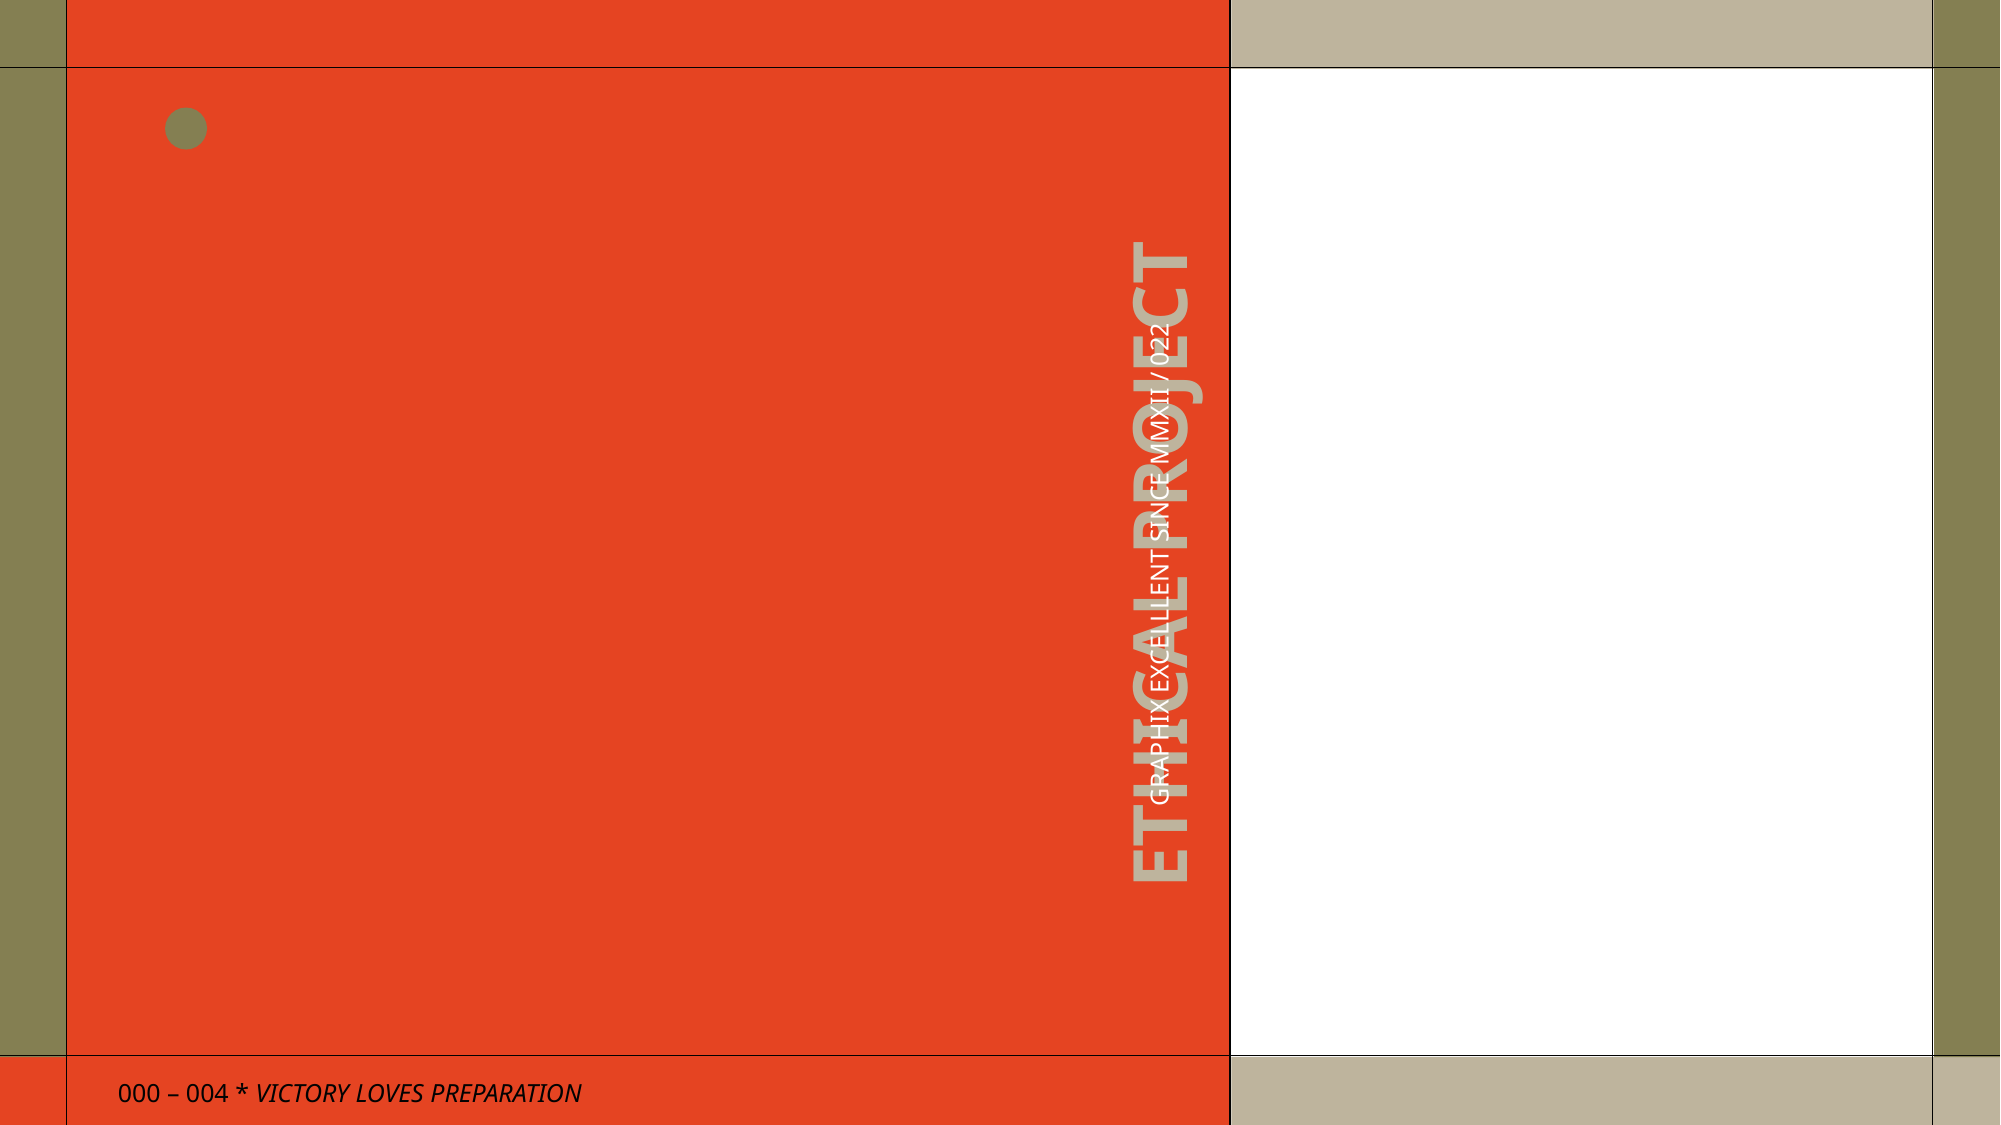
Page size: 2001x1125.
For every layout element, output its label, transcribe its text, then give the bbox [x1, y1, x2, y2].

text_box [1933, 68, 2000, 1055]
text_box 000 – 004 * VICTORY LOVES PREPARATION [103, 1070, 724, 1115]
text_box [0, 0, 66, 67]
text_box [0, 1058, 66, 1125]
picture [67, 67, 1933, 1058]
text_box [67, 1058, 1229, 1125]
text_box [1231, 1058, 1932, 1125]
text_box [1933, 1058, 2000, 1125]
text_box [67, 0, 1229, 67]
text_box [0, 68, 66, 1055]
text_box [1231, 0, 1932, 67]
text_box [1933, 0, 2000, 67]
